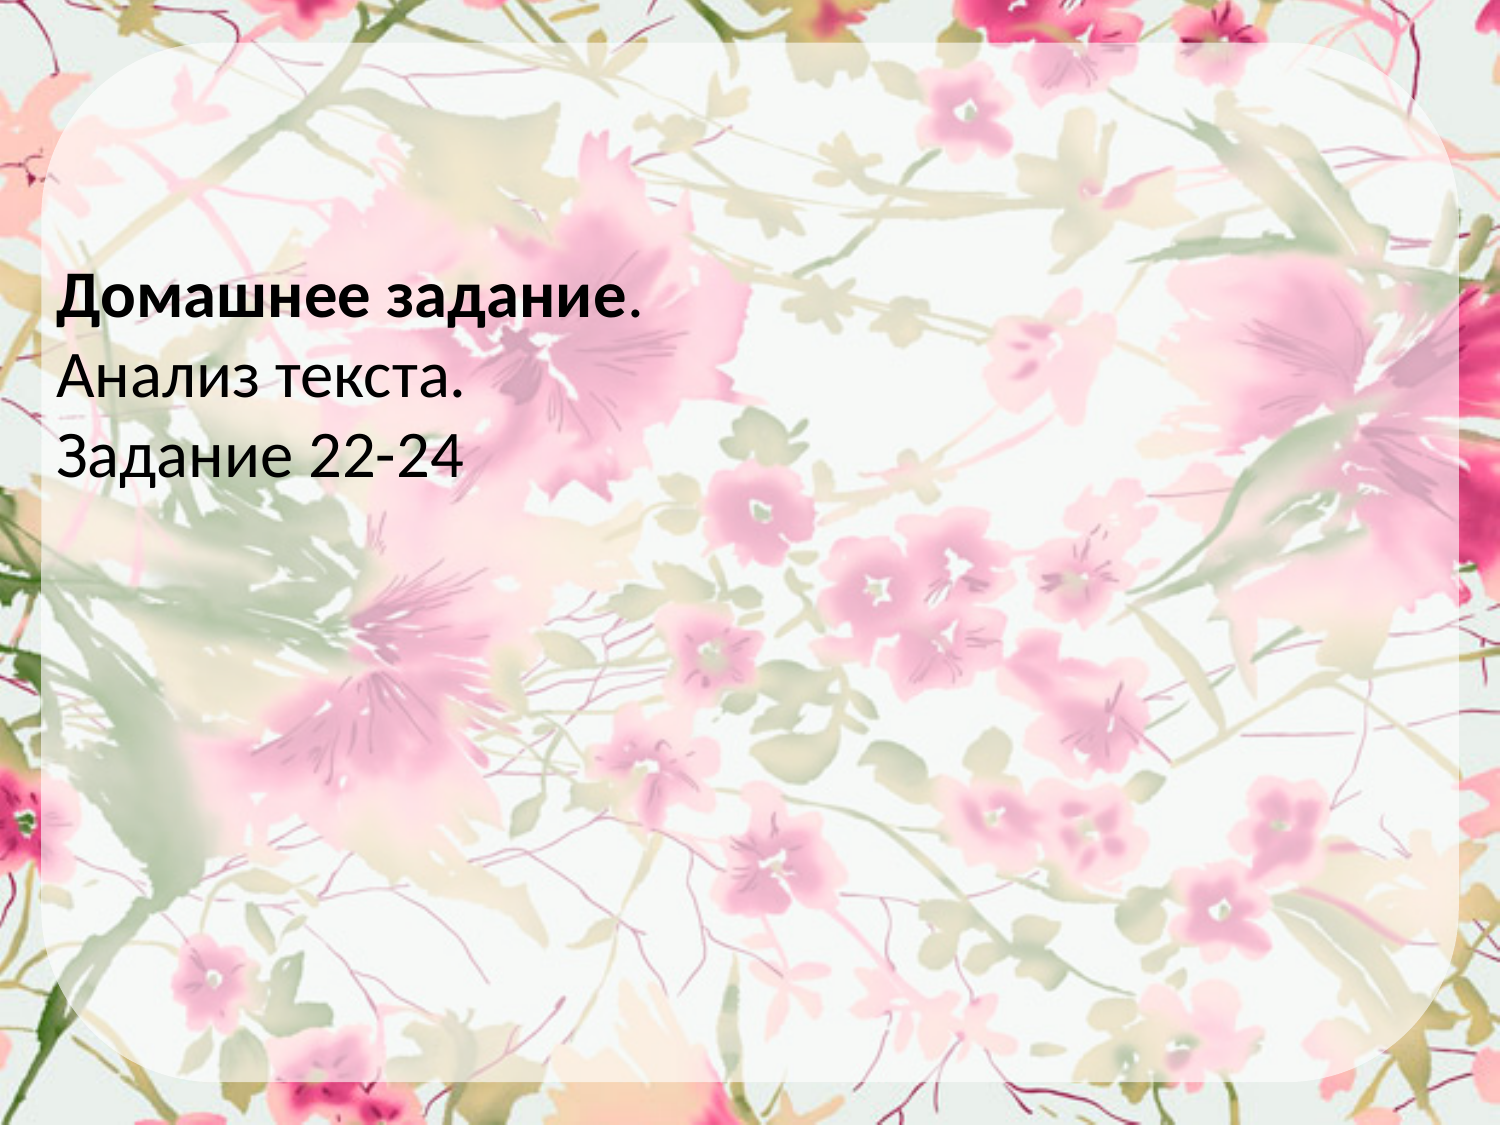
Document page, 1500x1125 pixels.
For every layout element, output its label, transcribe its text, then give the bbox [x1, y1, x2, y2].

picture [0, 0, 1500, 1125]
text_box Домашнее задание. Анализ текста. Задание 22-24 [41, 243, 1412, 499]
